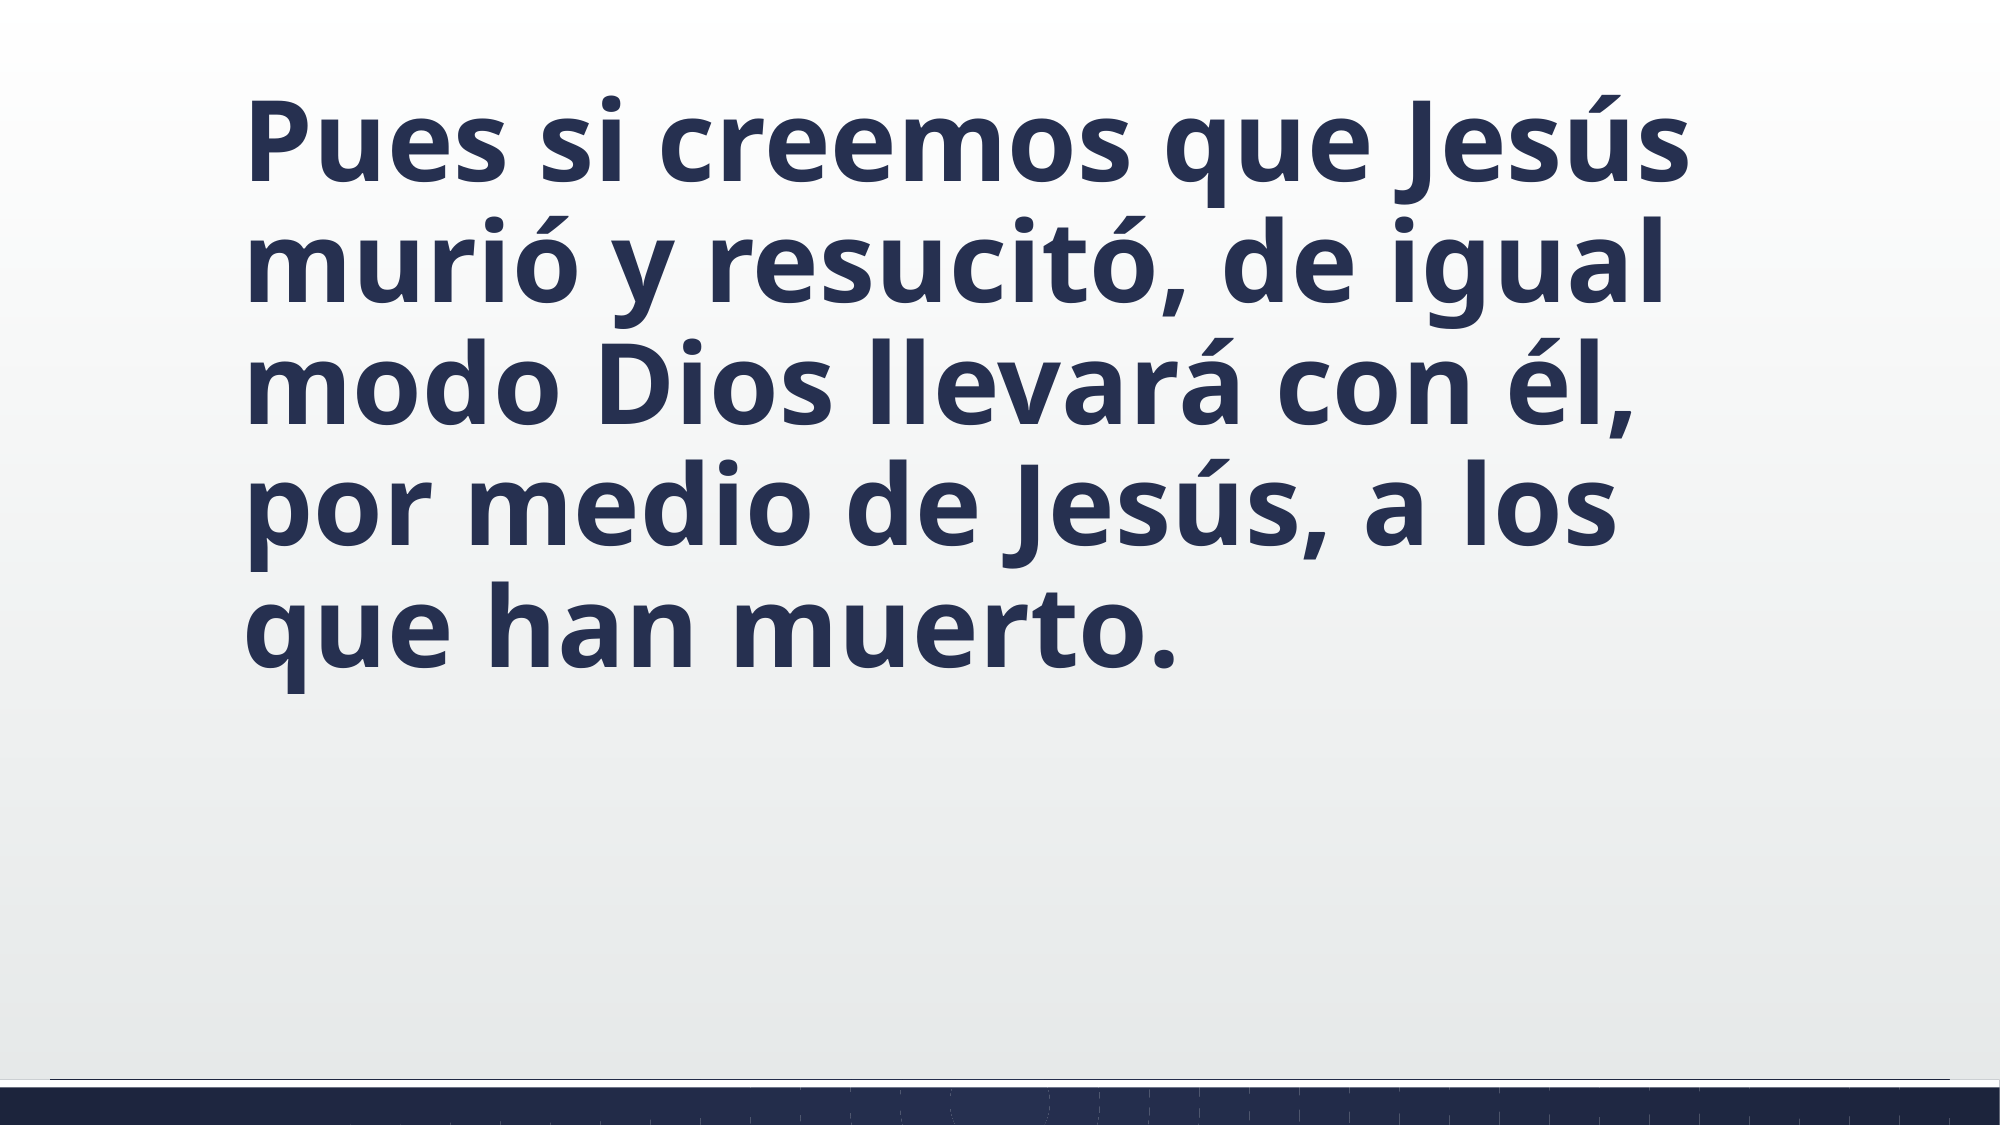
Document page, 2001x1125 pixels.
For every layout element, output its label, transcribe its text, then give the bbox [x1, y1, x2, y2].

list Pues si creemos que Jesús murió y resucitó, de igual modo Dios llevará con él, por medio de Jesús, a los que han muerto. [219, 76, 1780, 990]
